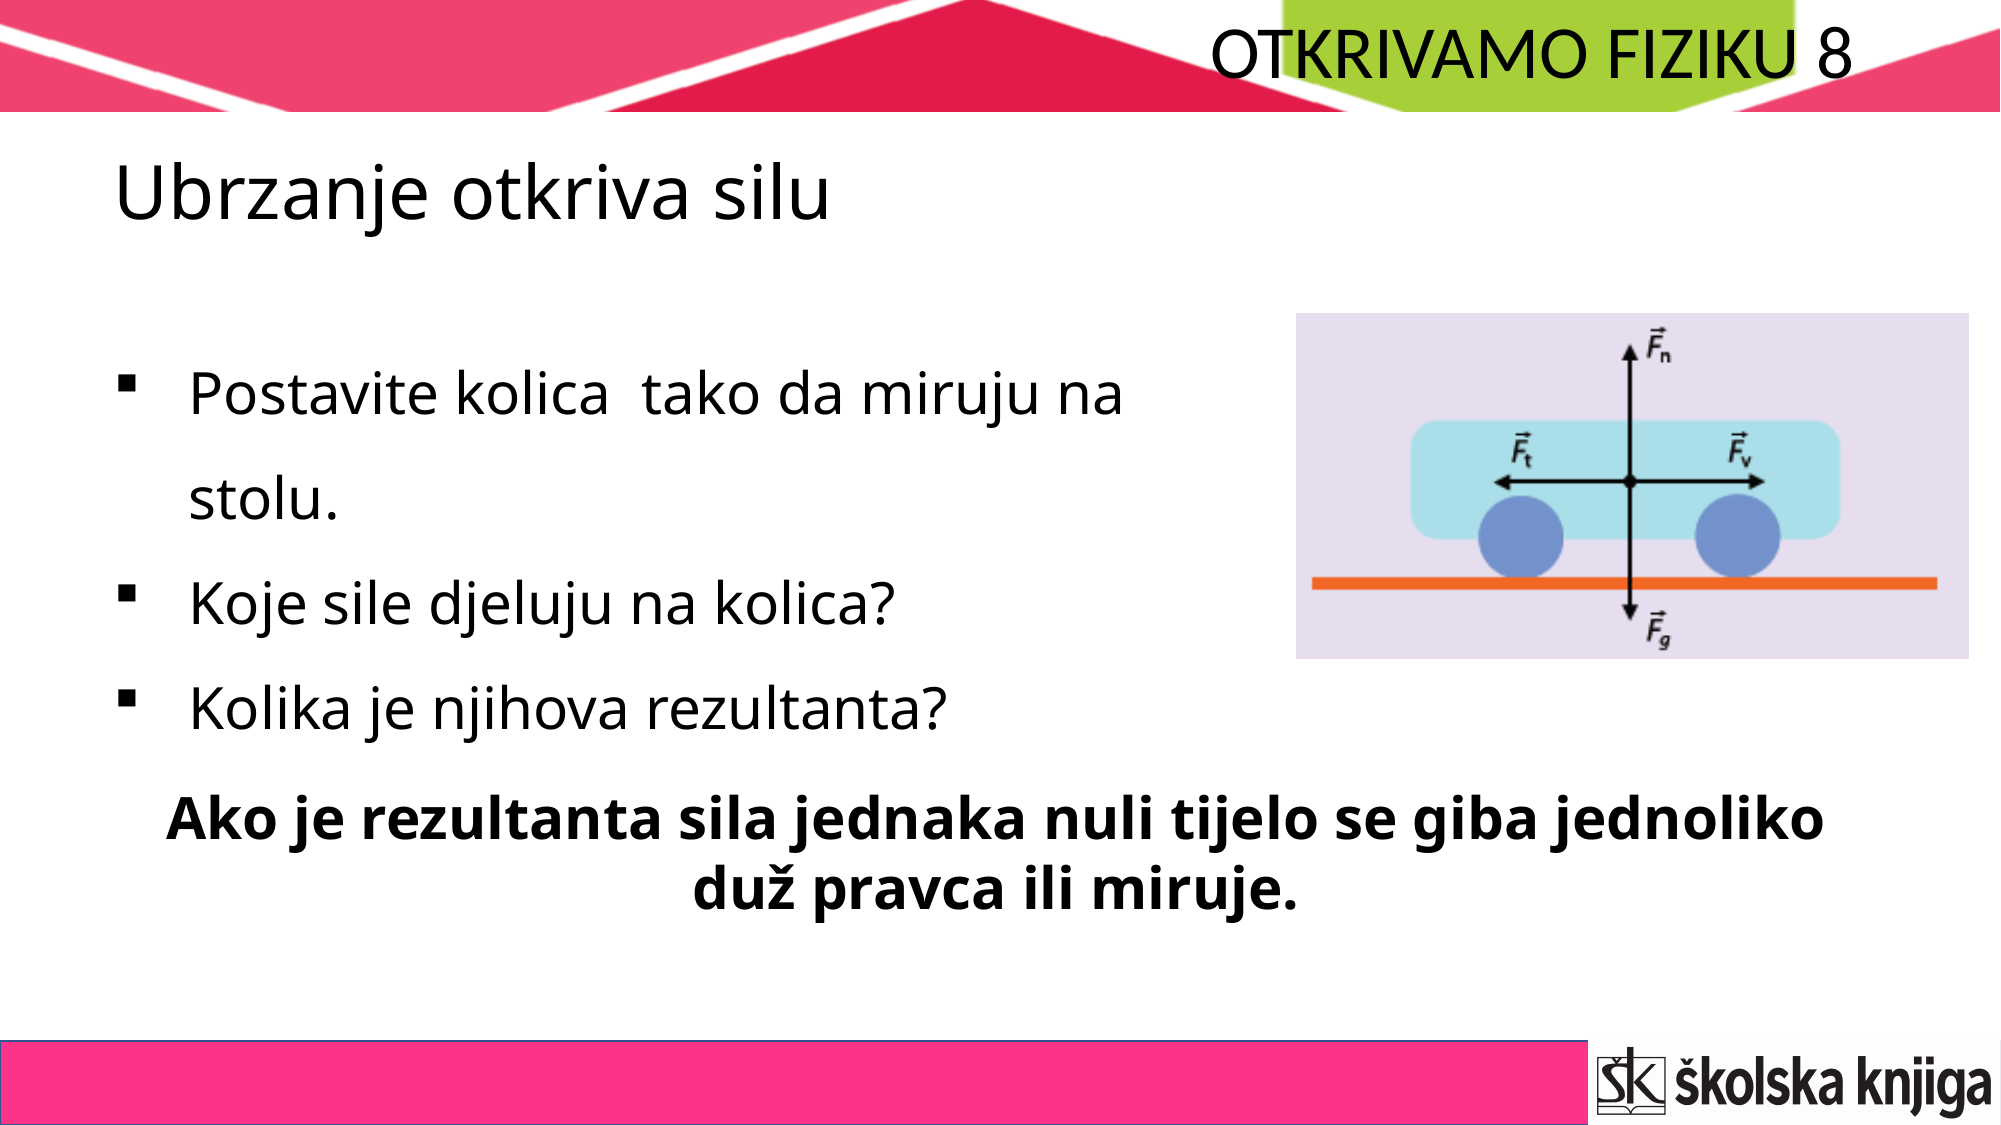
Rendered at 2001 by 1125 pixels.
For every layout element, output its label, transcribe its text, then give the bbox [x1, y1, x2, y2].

picture [0, 0, 2000, 112]
picture [1588, 1035, 2000, 1125]
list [1295, 313, 1969, 659]
text_box Ako je rezultanta sila jednaka nuli tijelo se giba jednoliko duž pravca ili miruje. [98, 773, 1908, 929]
text_box Postavite kolica tako da miruju na stolu. Koje sile djeluju na kolica? Kolika je njihova rezultanta? [98, 313, 1296, 749]
title Ubrzanje otkriva silu [98, 129, 1824, 261]
